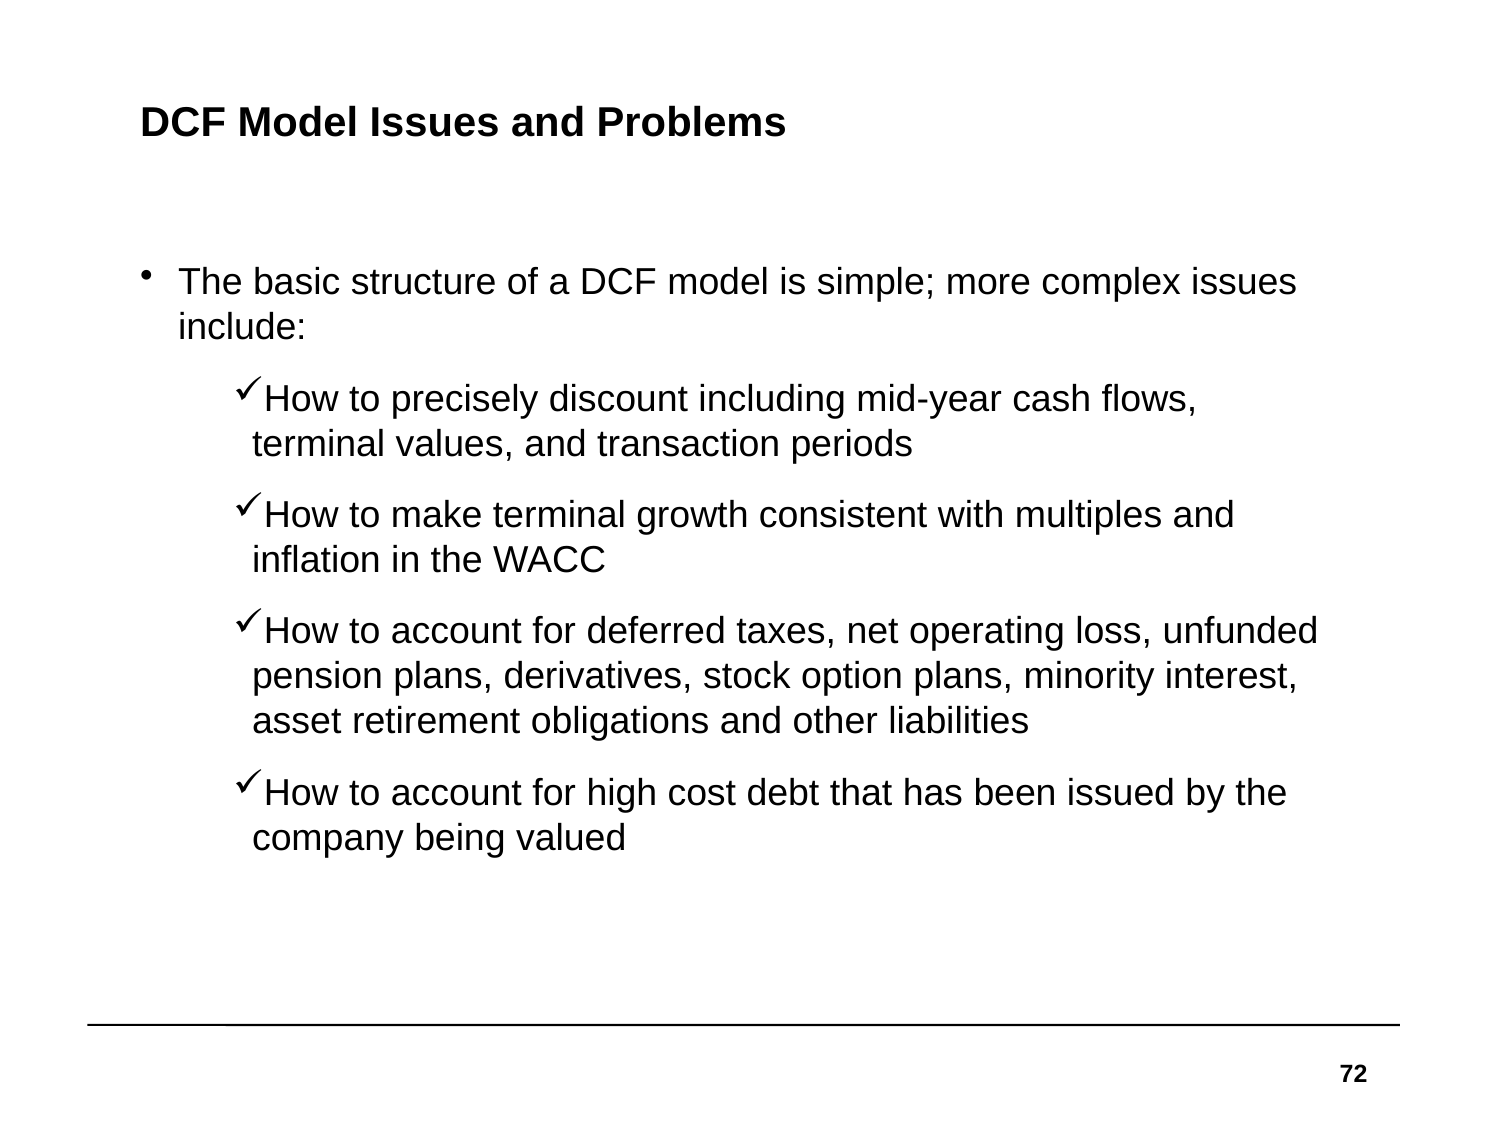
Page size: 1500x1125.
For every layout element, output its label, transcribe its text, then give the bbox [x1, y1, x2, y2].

list The basic structure of a DCF model is simple; more complex issues include: How to precisely discount including mid-year cash flows, terminal values, and transaction periods How to make terminal growth consistent with multiples and inflation in the WACC How to account for deferred taxes, net operating loss, unfunded pension plans, derivatives, stock option plans, minority interest, asset retirement obligations and other liabilities How to account for high cost debt that has been issued by the company being valued [125, 249, 1338, 1000]
title DCF Model Issues and Problems [125, 87, 1375, 225]
